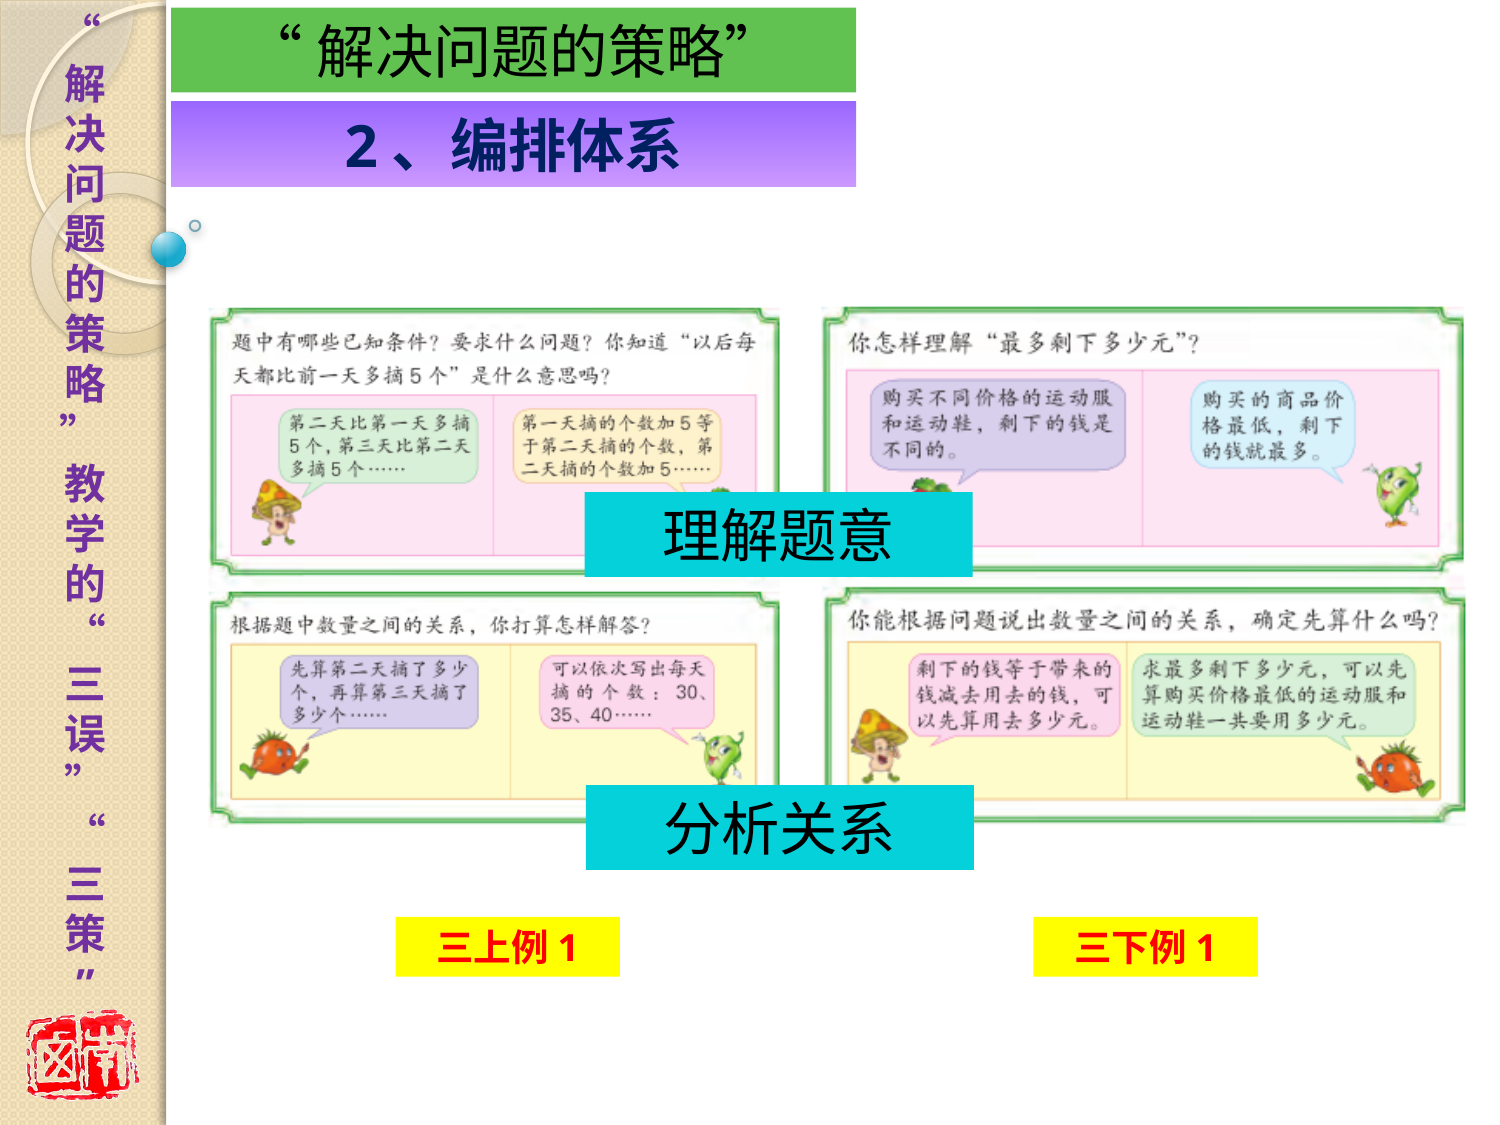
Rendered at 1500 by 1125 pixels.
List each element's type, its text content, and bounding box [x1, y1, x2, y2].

text_box 理解题意 [792, 492, 813, 577]
text_box “解决问题的策略” [171, 7, 857, 93]
picture [820, 302, 1471, 826]
text_box “解决问题的策略 ”教学的“三误”“三策 ” [35, 0, 136, 1003]
text_box 三上例1 [395, 916, 620, 977]
text_box 三下例1 [1033, 916, 1258, 977]
text_box 2、编排体系 [171, 101, 857, 187]
picture [206, 302, 786, 828]
picture [23, 1006, 142, 1102]
text_box 分析关系 [585, 785, 974, 870]
